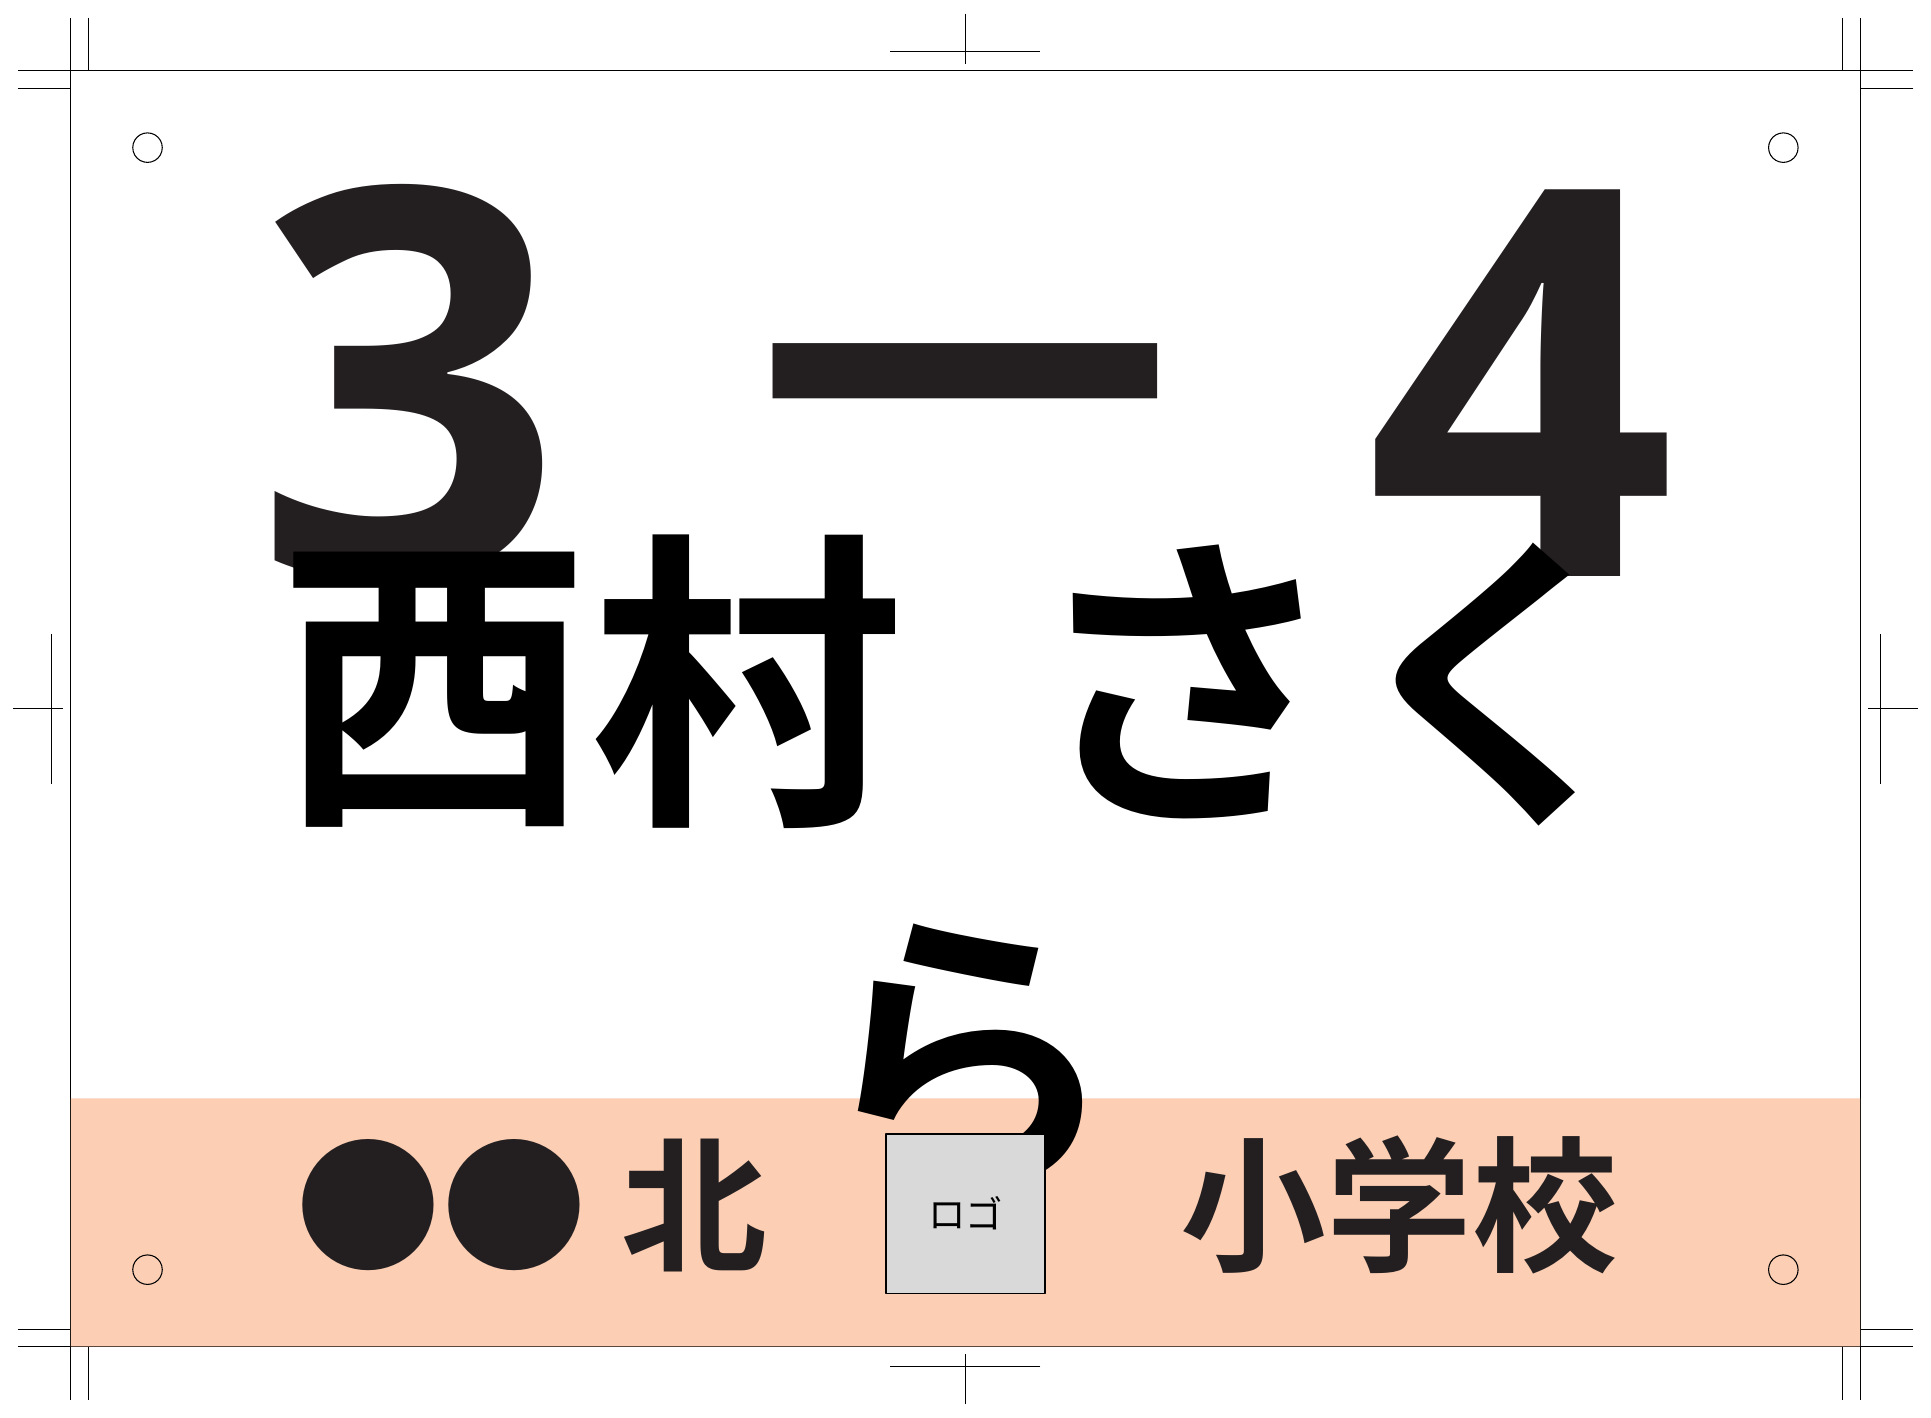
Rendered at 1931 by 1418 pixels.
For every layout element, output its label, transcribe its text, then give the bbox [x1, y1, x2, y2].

text_box ●●北 [206, 1098, 857, 1306]
text_box 小学校 [1074, 1098, 1725, 1306]
text_box 西村 さくら [177, 614, 1754, 1111]
text_box ロゴ [885, 1134, 1046, 1294]
text_box 3－4 [177, 93, 1754, 614]
